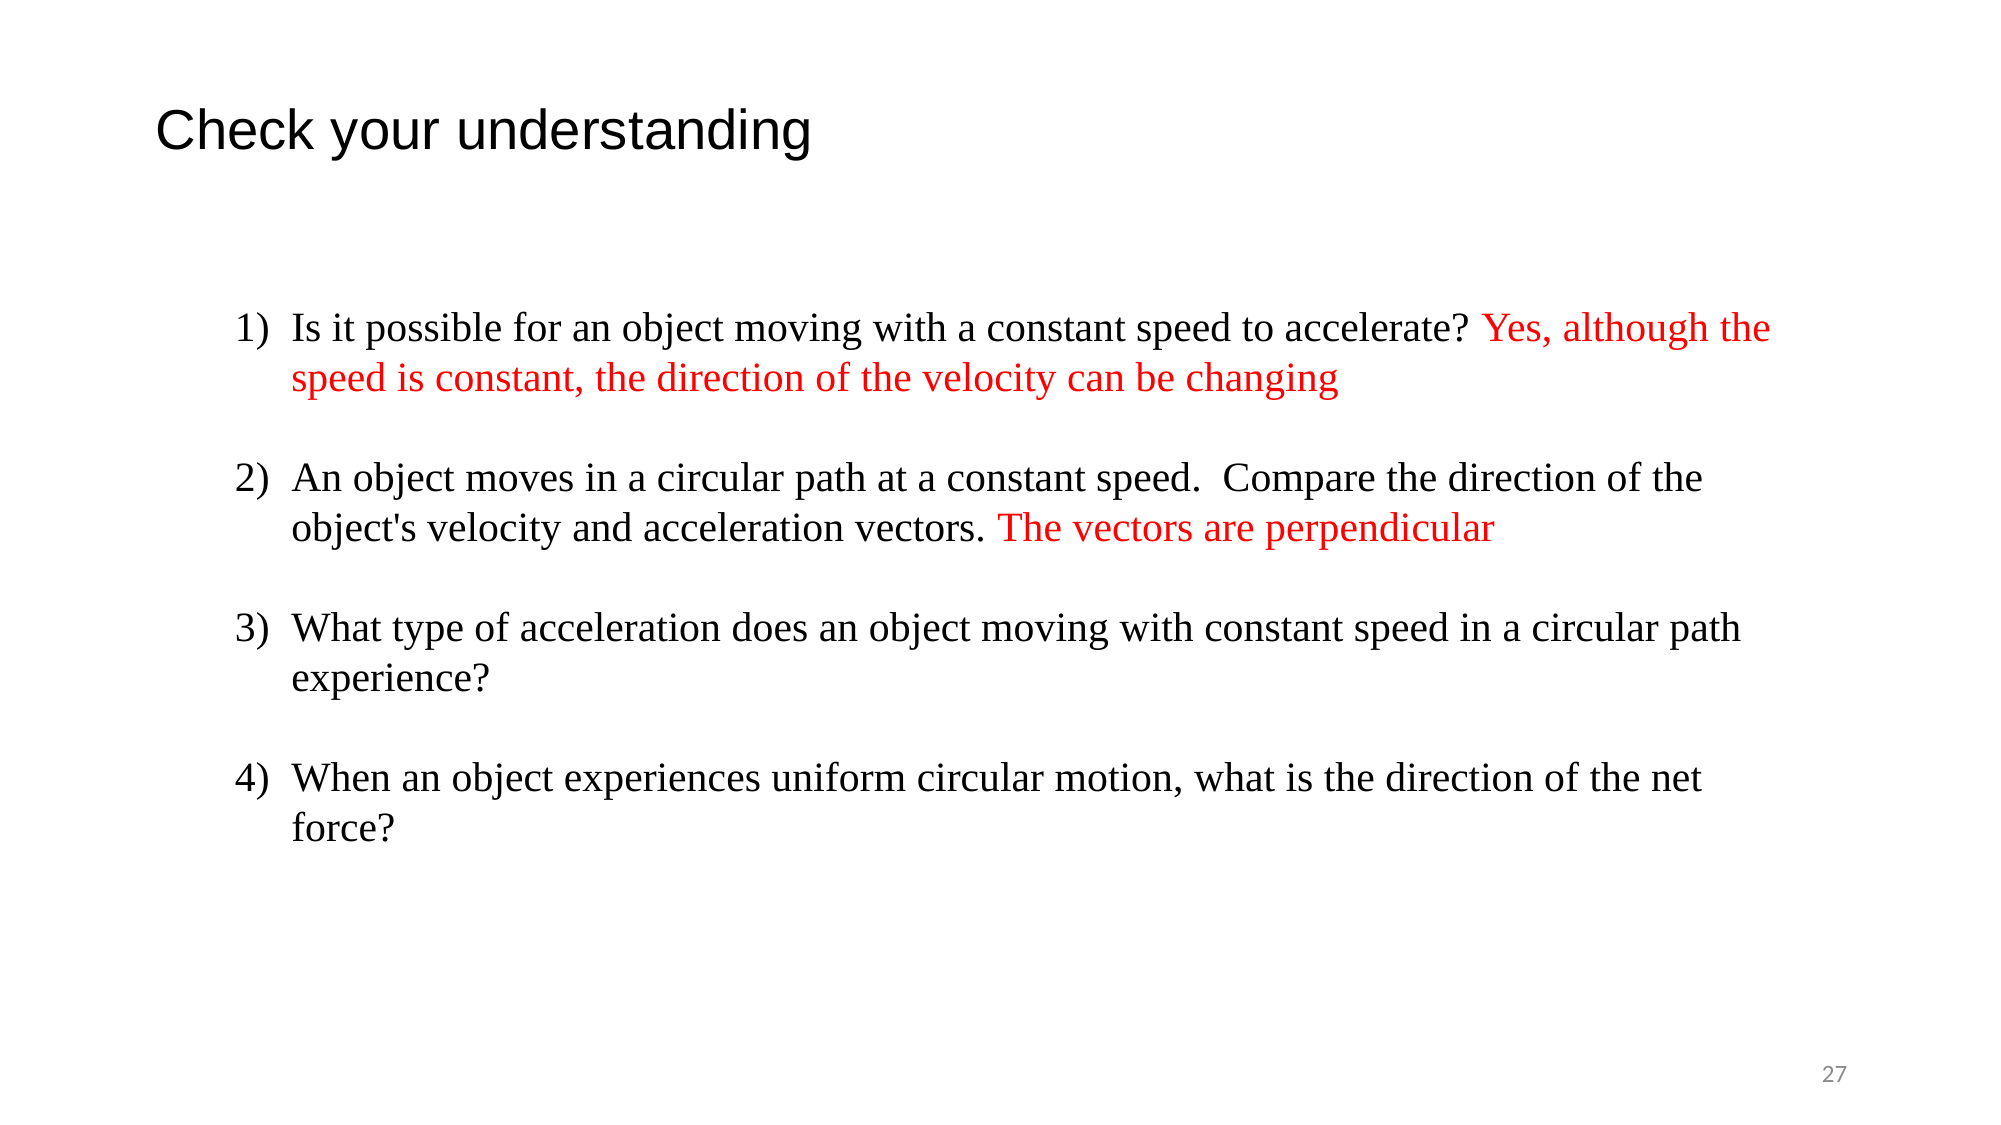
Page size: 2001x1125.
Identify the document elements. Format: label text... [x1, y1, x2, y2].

text_box Is it possible for an object moving with a constant speed to accelerate? Yes, although the speed is constant, the direction of the velocity can be changing An object moves in a circular path at a constant speed. Compare the direction of the object's velocity and acceleration vectors. The vectors are perpendicular What type of acceleration does an object moving with constant speed in a circular path experience? When an object experiences uniform circular motion, what is the direction of the net force? [220, 291, 1793, 907]
slide_number 27 [1412, 1042, 1863, 1103]
text_box Check your understanding [155, 93, 1409, 171]
